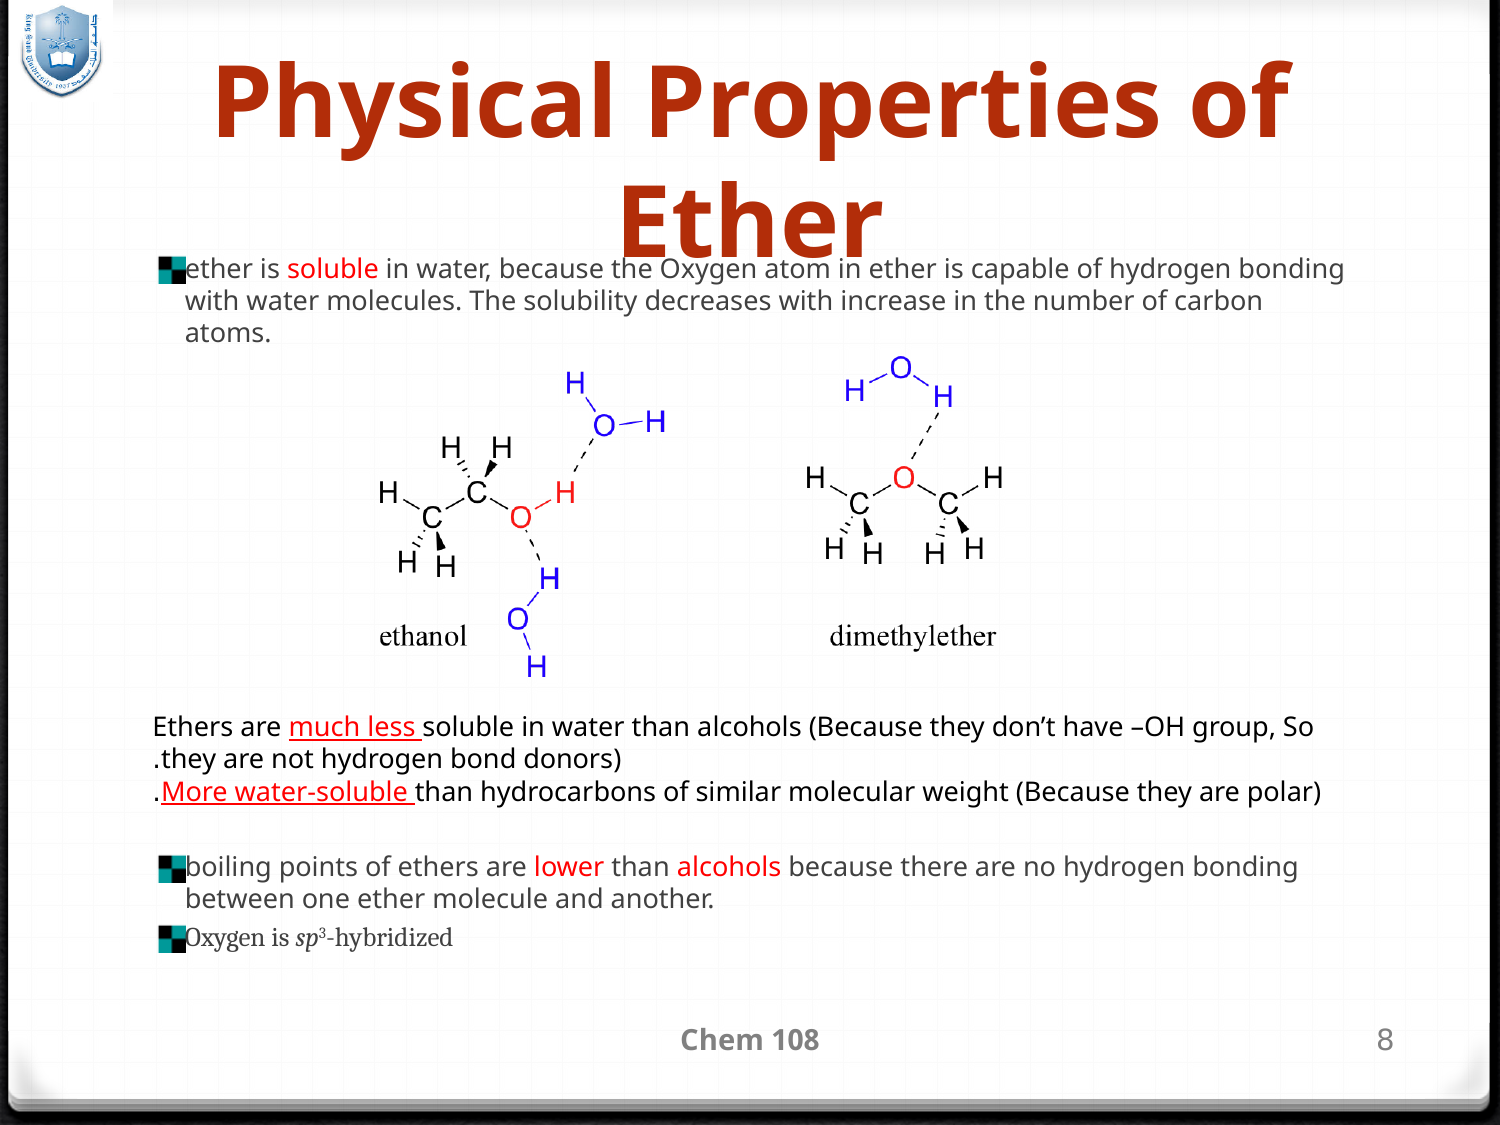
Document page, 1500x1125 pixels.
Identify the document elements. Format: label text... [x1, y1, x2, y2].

title Physical Properties of Ether [90, 71, 1410, 244]
picture [0, 0, 1500, 1125]
footer 108 Chem [512, 1008, 988, 1069]
slide_number 8 [1059, 1008, 1410, 1069]
list ether is soluble in water, because the Oxygen atom in ether is capable of hydrogen bonding with water molecules. The solubility decreases with increase in the number of carbon atoms. Ethers are much less soluble in water than alcohols (Because they don’t have –OH group, So they are not hydrogen bond donors). More water-soluble than hydrocarbons of similar molecular weight (Because they are polar). boiling points of ethers are lower than alcohols because there are no hydrogen bonding between one ether molecule and another. Oxygen is sp3-hybridized [137, 243, 1363, 983]
